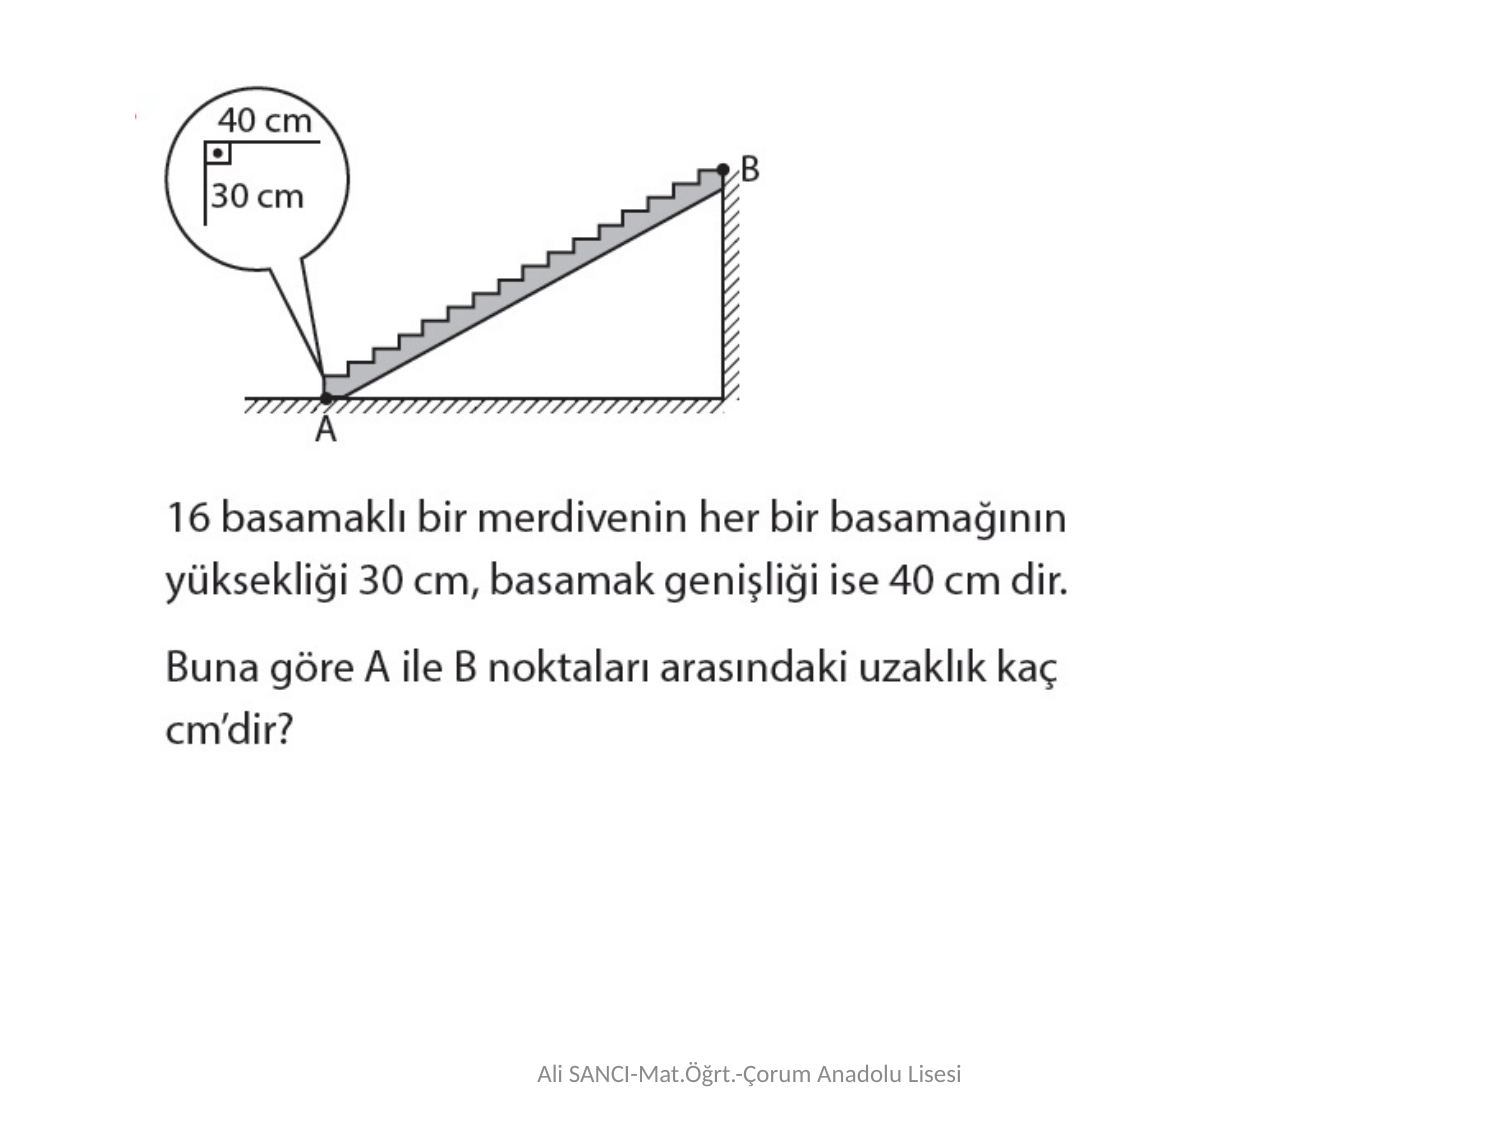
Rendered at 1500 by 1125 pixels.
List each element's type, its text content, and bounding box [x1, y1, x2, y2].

footer Ali SANCI-Mat.Öğrt.-Çorum Anadolu Lisesi [512, 1042, 988, 1103]
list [135, 42, 1084, 764]
